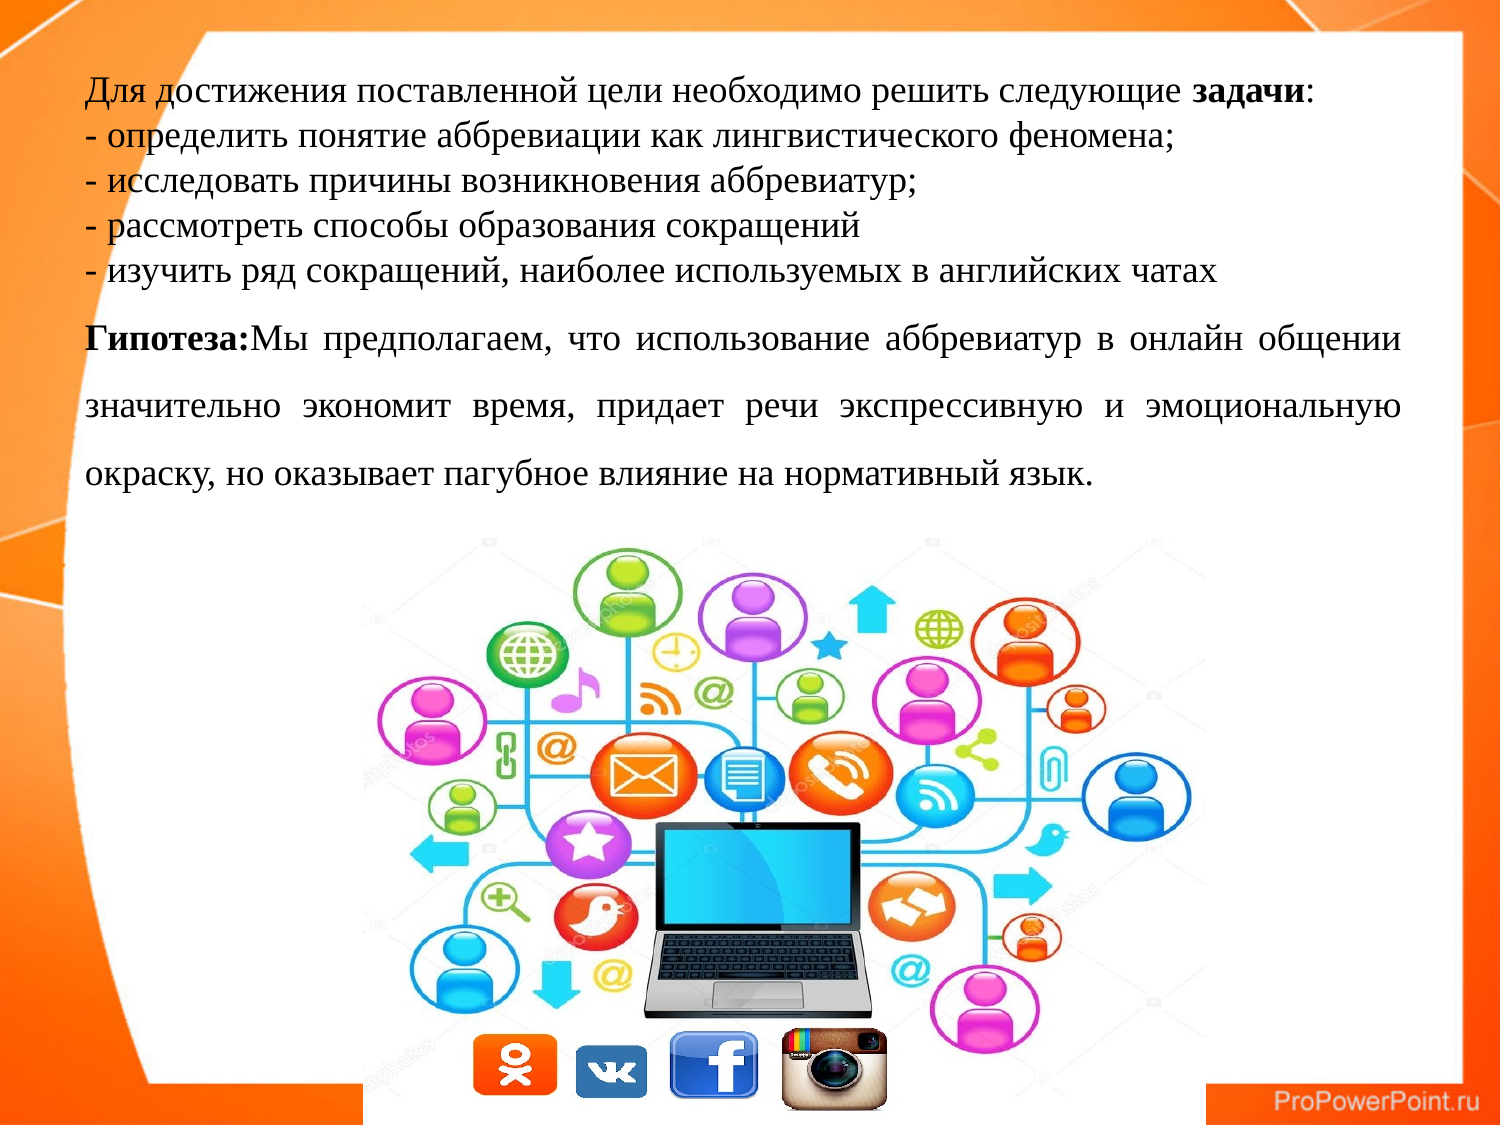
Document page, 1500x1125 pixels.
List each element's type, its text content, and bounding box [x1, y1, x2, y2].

text_box Для достижения поставленной цели необходимо решить следующие задачи: - определить понятие аббревиации как лингвистического феномена; - исследовать причины возникновения аббревиатур; - рассмотреть способы образования сокращений - изучить ряд сокращений, наиболее используемых в английских чатах Гипотеза:Мы предполагаем, что использование аббревиатур в онлайн общении значительно экономит время, придает речи экспрессивную и эмоциональную окраску, но оказывает пагубное влияние на нормативный язык. [70, 35, 1418, 545]
picture [0, 0, 1500, 1125]
